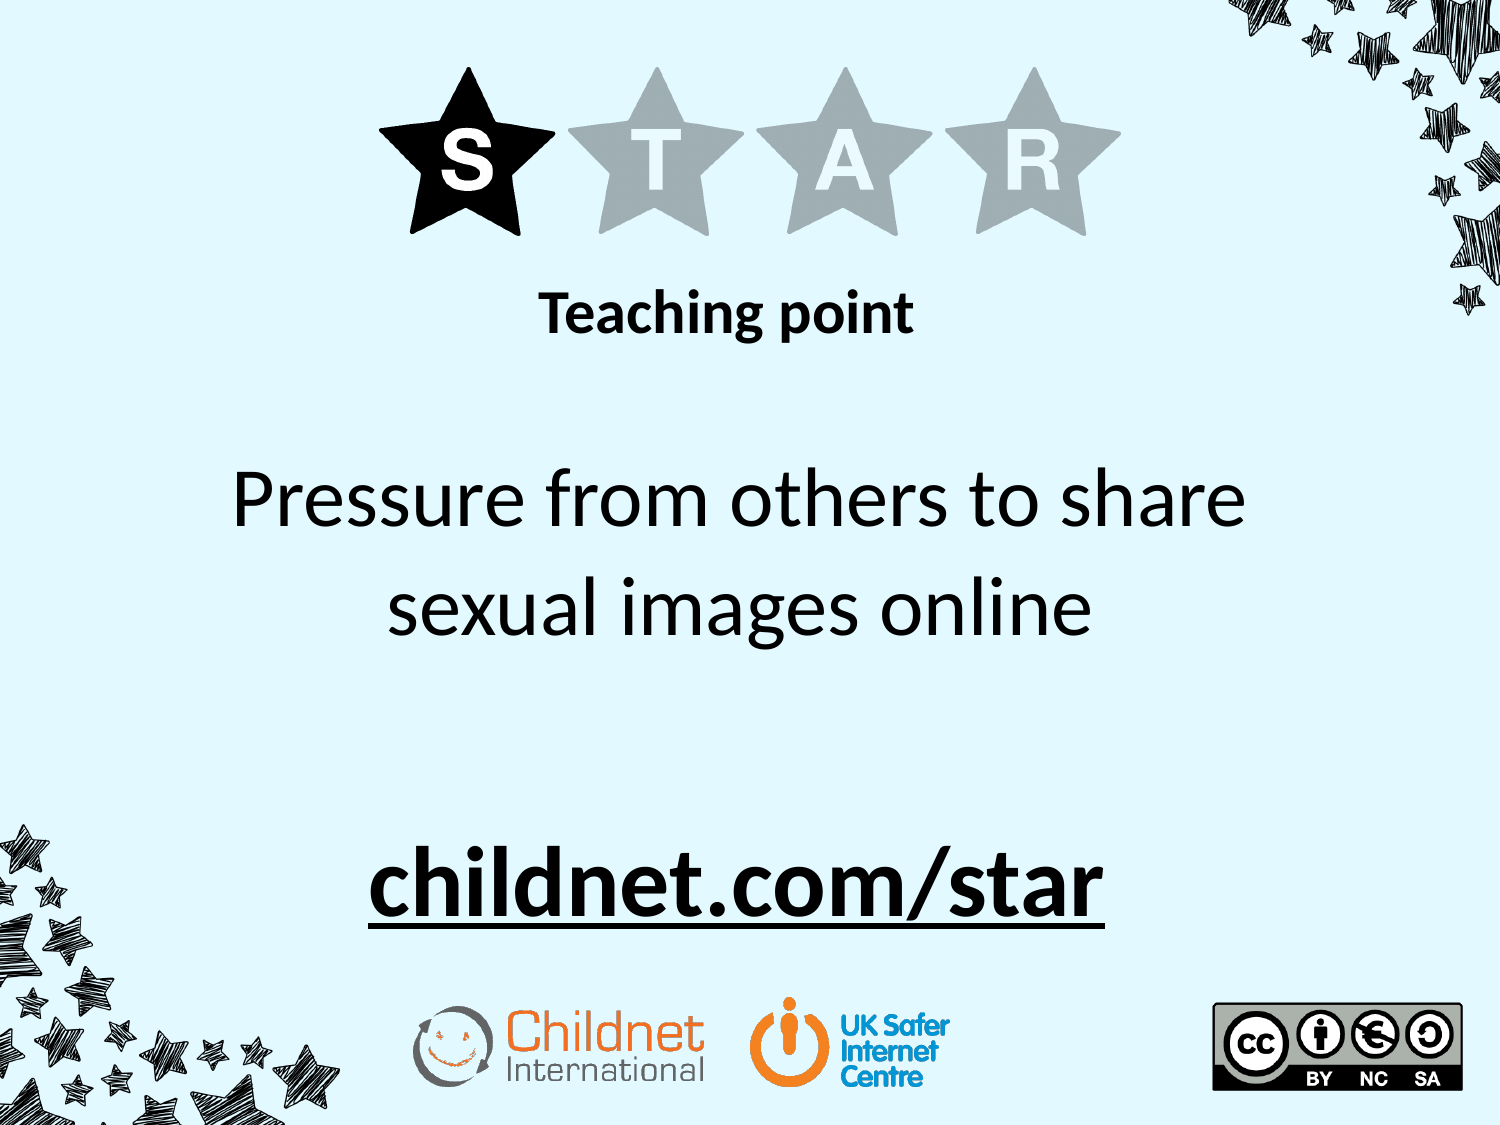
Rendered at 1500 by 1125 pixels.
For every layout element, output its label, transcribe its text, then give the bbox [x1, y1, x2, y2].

text_box Pressure from others to share sexual images online [206, 427, 1275, 660]
picture [413, 1006, 704, 1087]
text_box Teaching point [523, 258, 946, 354]
picture [1212, 1002, 1463, 1091]
picture [1228, 0, 1500, 356]
picture [879, 1075, 883, 1087]
picture [904, 1076, 910, 1087]
picture [0, 824, 340, 1125]
text_box childnet.com/star [353, 800, 1121, 944]
picture [749, 997, 950, 1087]
picture [904, 1024, 910, 1031]
picture [379, 67, 1121, 236]
